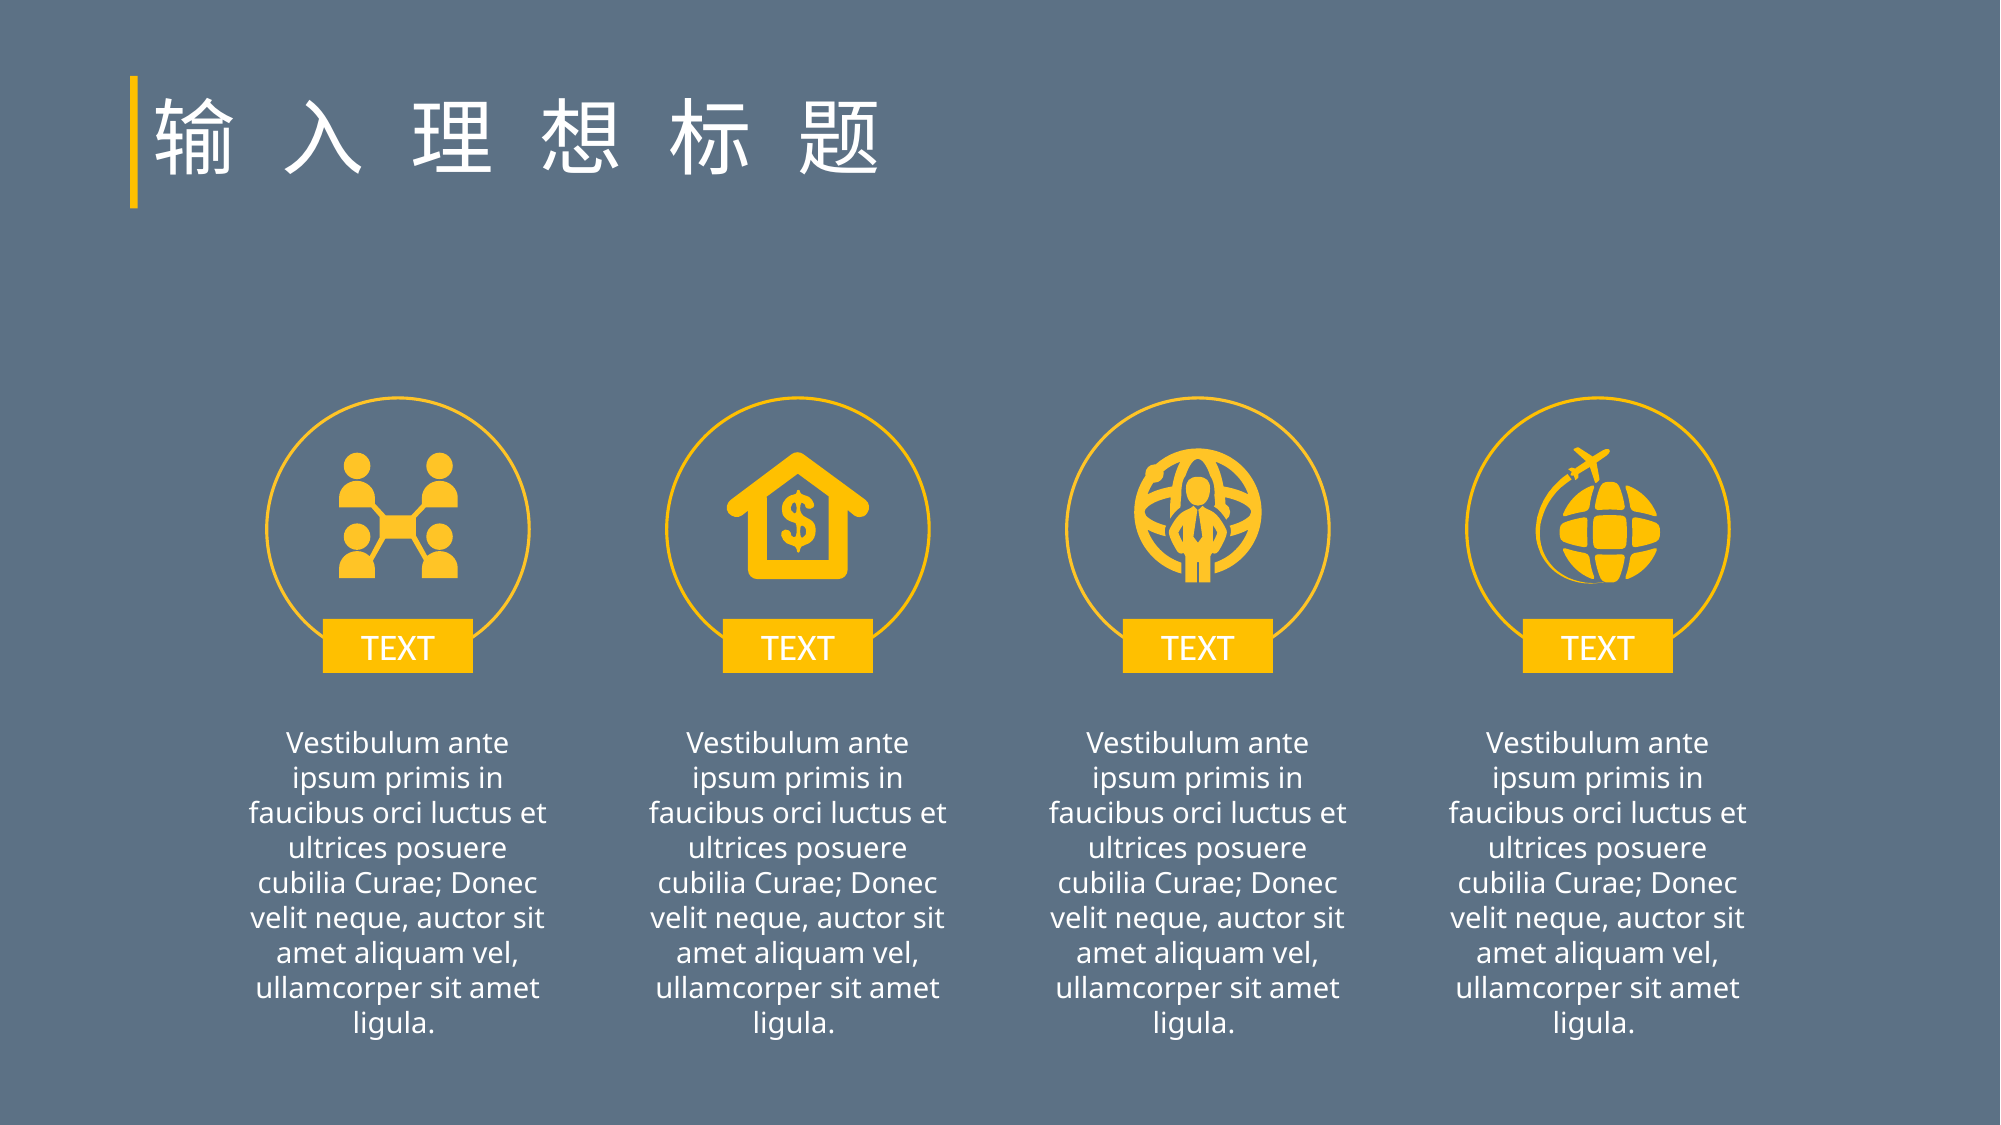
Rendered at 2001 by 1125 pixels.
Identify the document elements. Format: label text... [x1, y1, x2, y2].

text_box [265, 396, 531, 638]
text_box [1535, 447, 1661, 584]
text_box Vestibulum ante ipsum primis in faucibus orci luctus et ultrices posuere cubilia Curae; Donec velit neque, auctor sit amet aliquam vel, ullamcorper sit amet ligula. [1430, 717, 1766, 1047]
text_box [339, 452, 458, 579]
title 输入理想标题 [137, 33, 1863, 251]
text_box Vestibulum ante ipsum primis in faucibus orci luctus et ultrices posuere cubilia Curae; Donec velit neque, auctor sit amet aliquam vel, ullamcorper sit amet ligula. [230, 717, 566, 1047]
text_box Vestibulum ante ipsum primis in faucibus orci luctus et ultrices posuere cubilia Curae; Donec velit neque, auctor sit amet aliquam vel, ullamcorper sit amet ligula. [630, 717, 966, 1047]
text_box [725, 451, 871, 580]
text_box Vestibulum ante ipsum primis in faucibus orci luctus et ultrices posuere cubilia Curae; Donec velit neque, auctor sit amet aliquam vel, ullamcorper sit amet ligula. [1030, 717, 1366, 1047]
text_box TEXT [722, 618, 874, 674]
text_box [1065, 396, 1331, 638]
text_box TEXT [1522, 618, 1674, 674]
text_box [665, 396, 931, 638]
text_box TEXT [322, 618, 474, 674]
text_box TEXT [1122, 618, 1274, 674]
text_box [1465, 396, 1731, 638]
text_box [1134, 448, 1262, 583]
